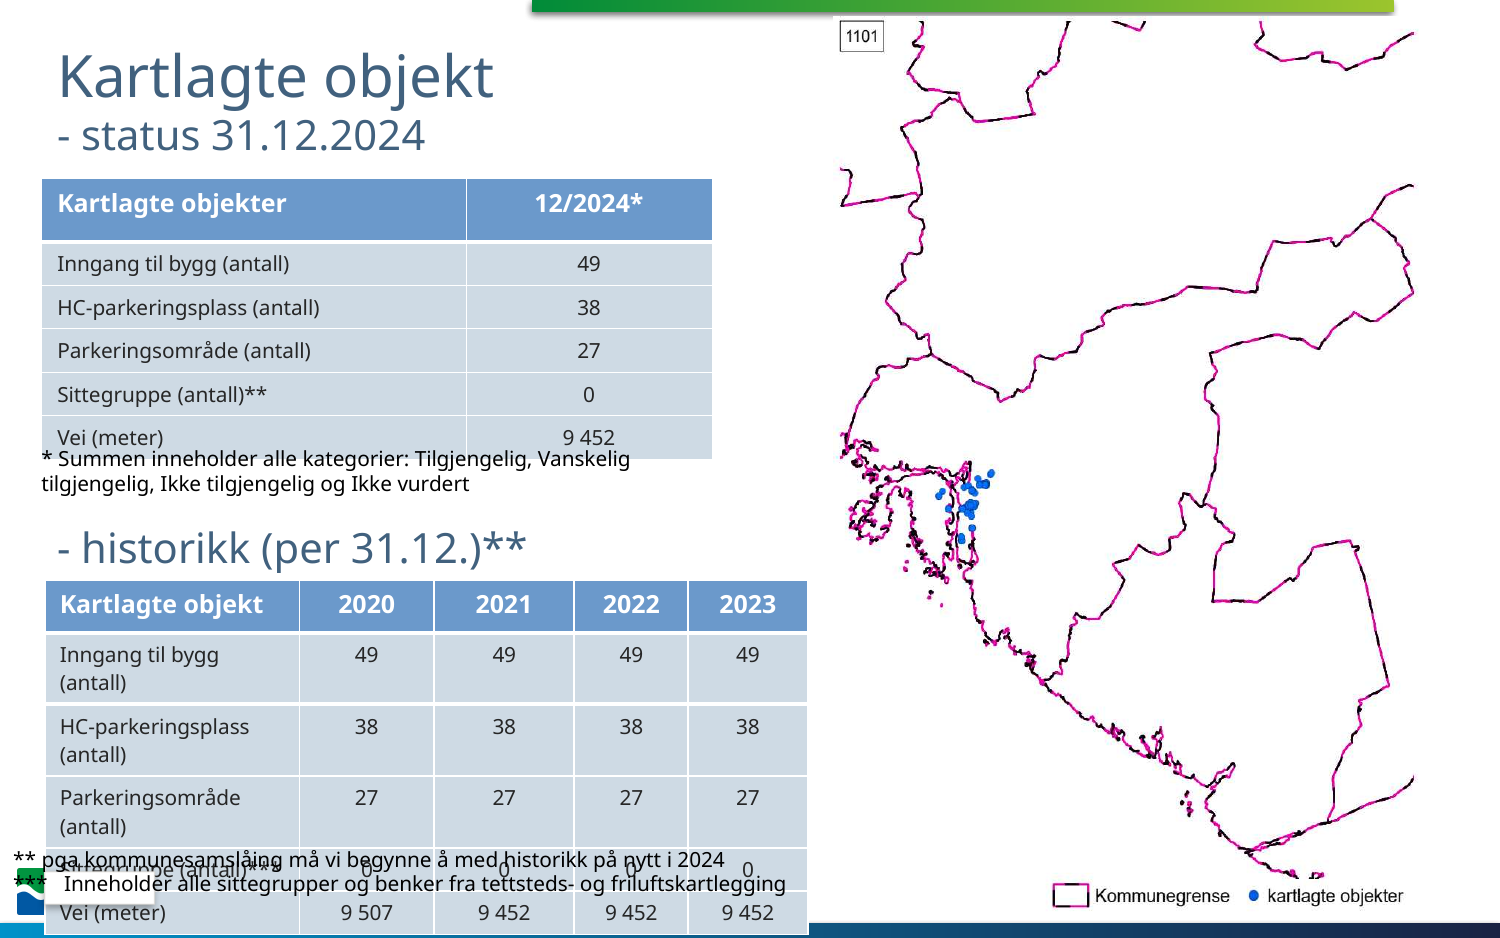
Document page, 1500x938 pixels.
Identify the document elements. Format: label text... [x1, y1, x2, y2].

table_cell HC-parkeringsplass (antall) [46, 706, 299, 775]
table_cell 38 [467, 286, 712, 328]
table_header 2021 [435, 581, 573, 631]
table_cell 38 [300, 706, 433, 775]
table_cell 9 452 [435, 904, 573, 934]
table_cell 0 [802, 849, 807, 890]
table_cell 38 [575, 706, 687, 775]
table_cell 38 [435, 706, 573, 775]
table_cell Parkeringsområde (antall) [42, 329, 466, 372]
table_cell 27 [467, 329, 712, 372]
table_cell Sittegruppe (antall)** [42, 373, 466, 415]
table_header 2022 [575, 581, 687, 631]
table_cell 9 452 [467, 416, 712, 459]
table_cell 49 [689, 635, 807, 702]
table_cell 0 [467, 373, 712, 415]
text_box ** pga kommunesamslåing må vi begynne å med historikk på nytt i 2024 *** Inneholder alle sittegrupper og benker fra tettsteds- og friluftskartlegging [0, 838, 802, 904]
table_cell Parkeringsområde (antall) [46, 777, 299, 838]
table_header 2023 [689, 581, 807, 631]
table_header 12/2024* [467, 179, 712, 240]
table_cell Vei (meter) [42, 416, 466, 438]
table_cell 49 [575, 635, 687, 702]
text_box * Summen inneholder alle kategorier: Tilgjengelig, Vanskelig tilgjengelig, Ikke tilgjengelig og Ikke vurdert [26, 438, 711, 504]
table_cell 49 [435, 635, 573, 702]
table_cell 9 452 [689, 892, 807, 934]
table_cell 49 [300, 635, 433, 702]
table_cell Vei (meter) [46, 904, 299, 934]
table_cell 27 [435, 777, 573, 838]
table_cell 38 [689, 706, 807, 775]
text_box - historikk (per 31.12.)** [42, 496, 828, 580]
table_cell 27 [300, 777, 433, 838]
table_cell HC-parkeringsplass (antall) [42, 286, 466, 328]
table_cell 27 [689, 777, 807, 847]
picture [833, 16, 1419, 913]
text_box Kartlagte objekt - status 31.12.2024 [42, 24, 828, 167]
table_cell 27 [575, 777, 687, 838]
table_cell 9 452 [575, 904, 687, 934]
table_cell Inngang til bygg (antall) [42, 244, 466, 285]
table_header 2020 [300, 581, 433, 631]
table_header Kartlagte objekt [46, 581, 299, 631]
table_cell 9 507 [300, 904, 433, 934]
table_cell Inngang til bygg (antall) [46, 635, 299, 702]
table_cell 49 [467, 244, 712, 285]
table_header Kartlagte objekter [42, 179, 466, 240]
